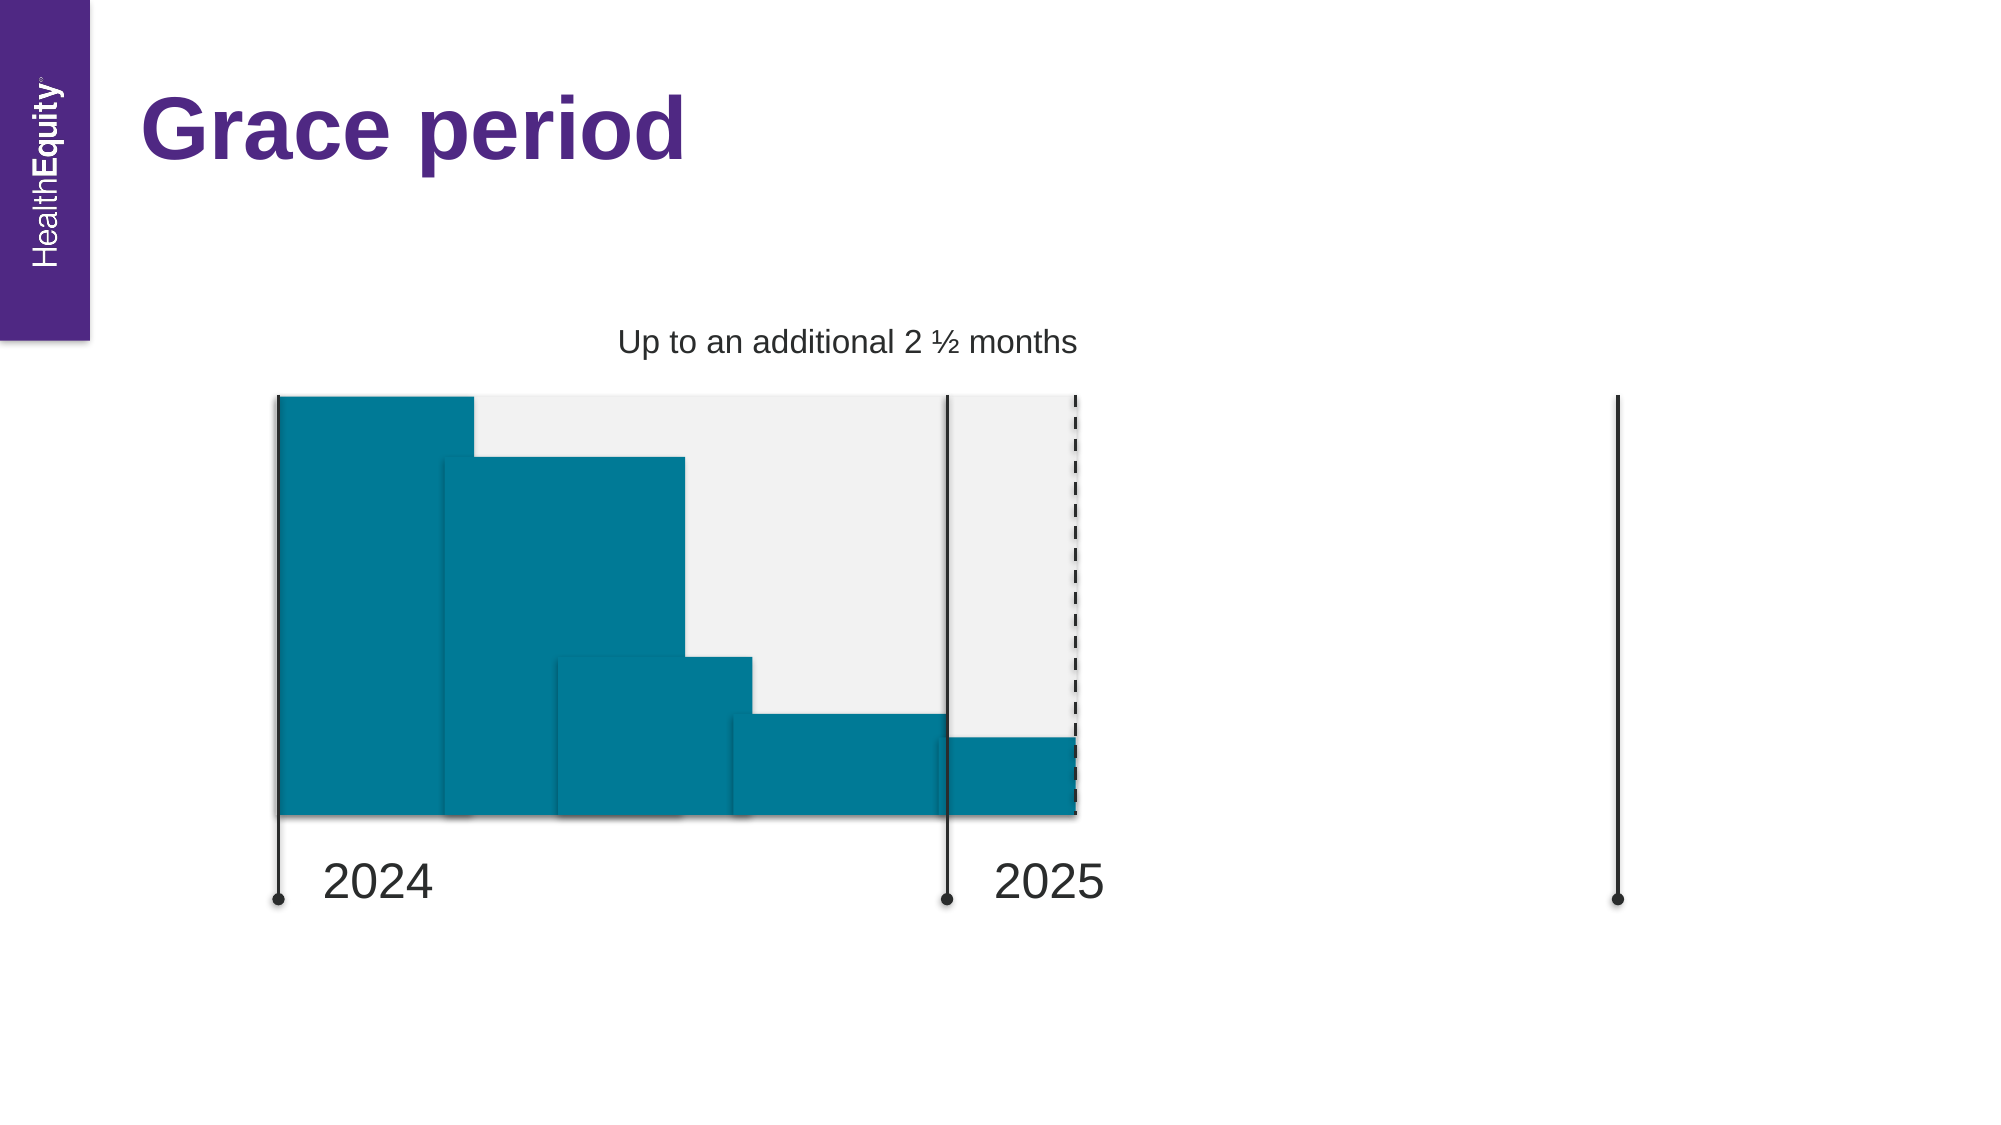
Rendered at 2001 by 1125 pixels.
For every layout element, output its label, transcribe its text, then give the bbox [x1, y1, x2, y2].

title Grace period [140, 60, 1918, 172]
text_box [275, 299, 1619, 930]
picture [33, 78, 64, 266]
